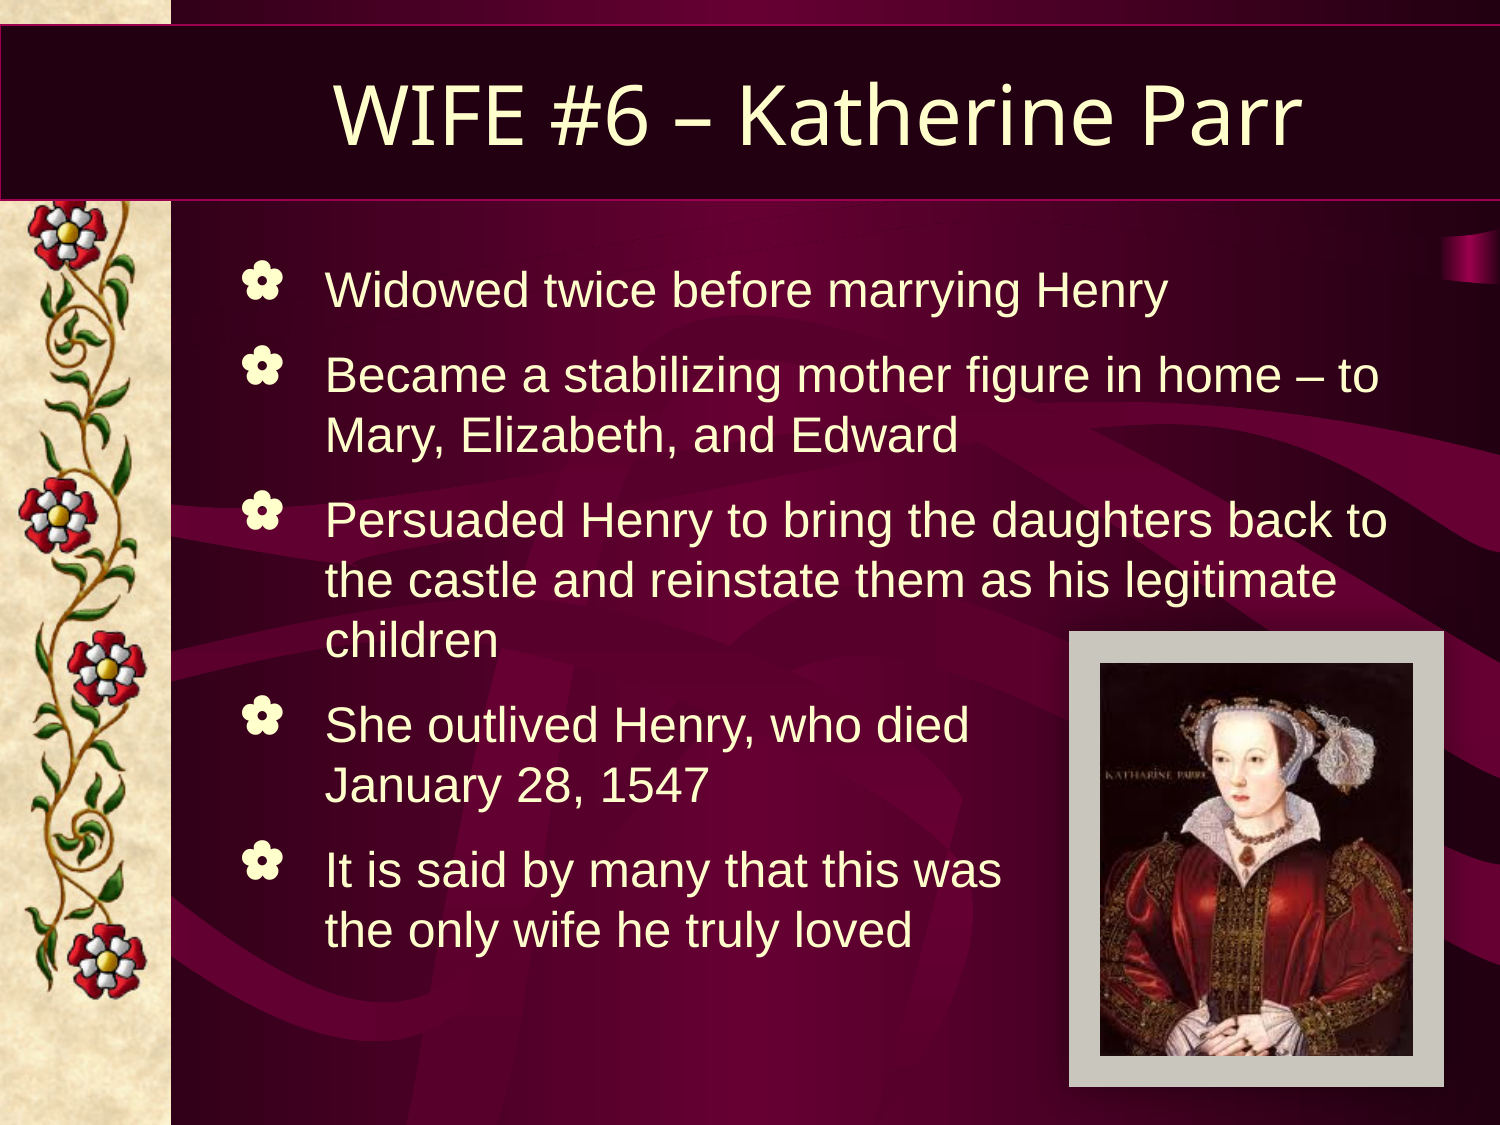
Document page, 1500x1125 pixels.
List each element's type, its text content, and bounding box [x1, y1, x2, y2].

text_box WIFE #6 – Katherine Parr [174, 24, 1500, 200]
picture [0, 0, 171, 1125]
picture [1099, 662, 1413, 1057]
text_box Widowed twice before marrying Henry Became a stabilizing mother figure in home – to Mary, Elizabeth, and Edward Persuaded Henry to bring the daughters back to the castle and reinstate them as his legitimate children She outlived Henry, who died January 28, 1547 It is said by many that this was the only wife he truly loved [224, 249, 1438, 965]
